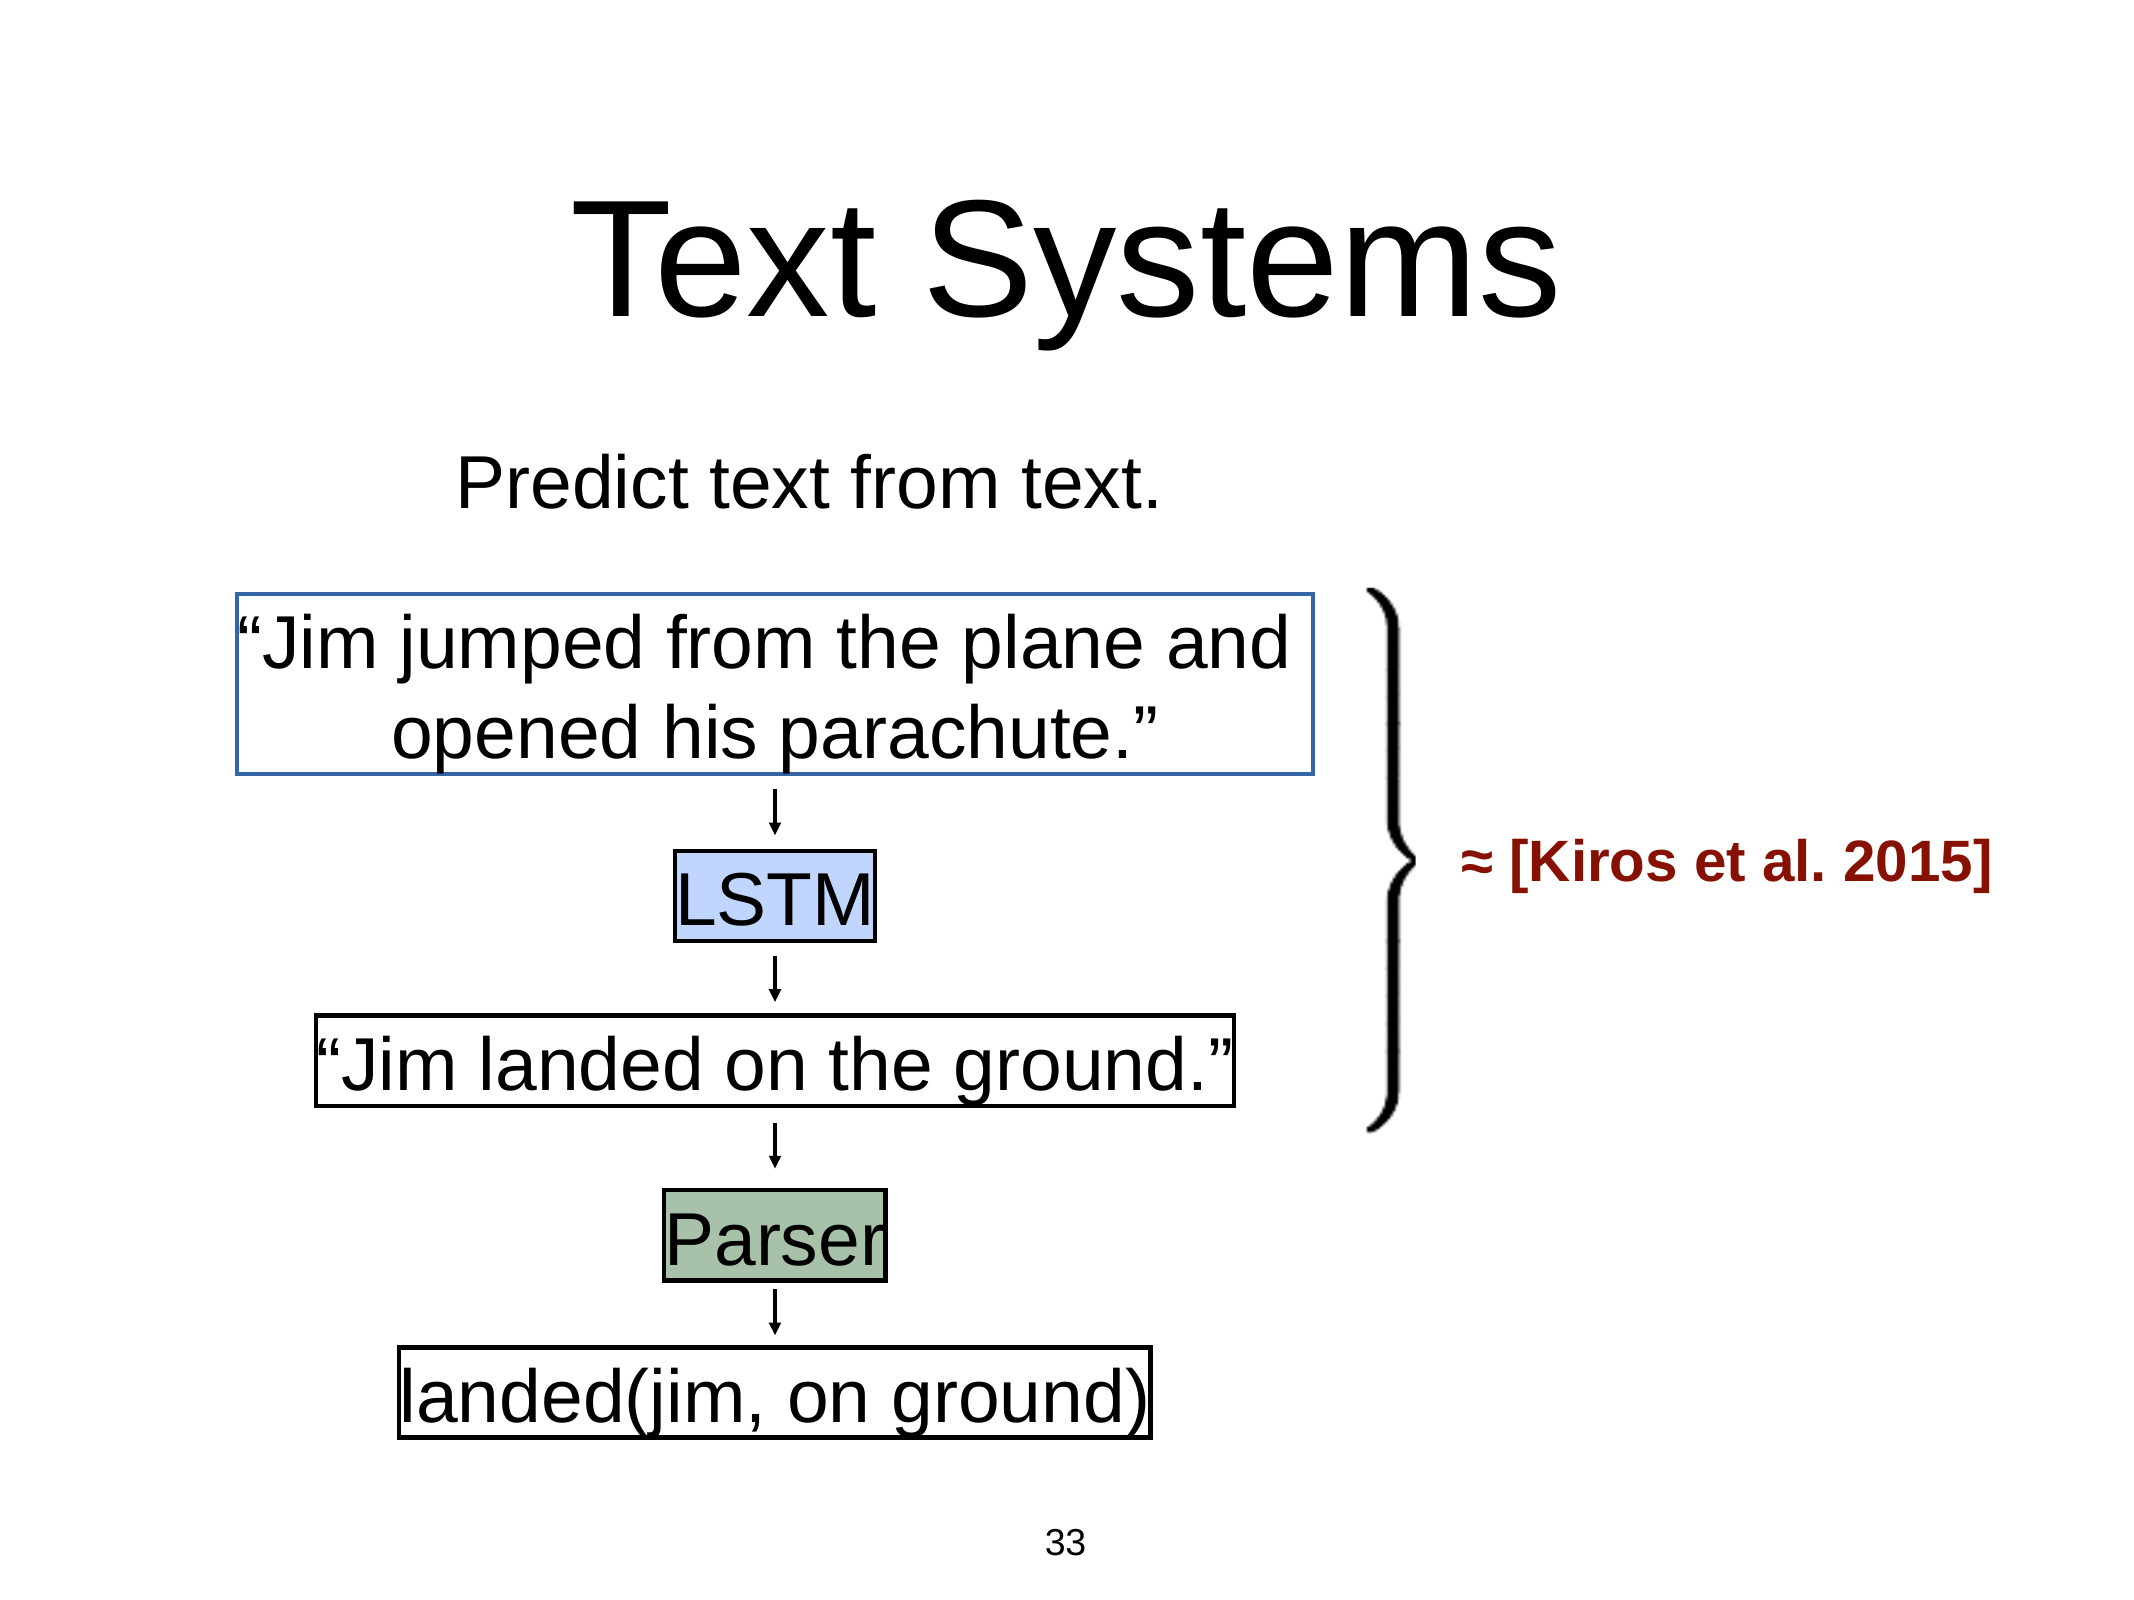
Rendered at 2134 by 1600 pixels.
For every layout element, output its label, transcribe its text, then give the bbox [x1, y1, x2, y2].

title Text Systems [155, 72, 1978, 428]
slide_number 33 [1041, 1517, 1090, 1564]
text_box Predict text from text. [447, 425, 1172, 532]
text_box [311, 955, 1239, 1107]
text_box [395, 1289, 1155, 1439]
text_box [1364, 587, 2003, 1134]
text_box “Jim jumped from the plane and opened his parachute.” [237, 593, 1313, 774]
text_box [673, 789, 877, 942]
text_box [663, 1122, 887, 1282]
